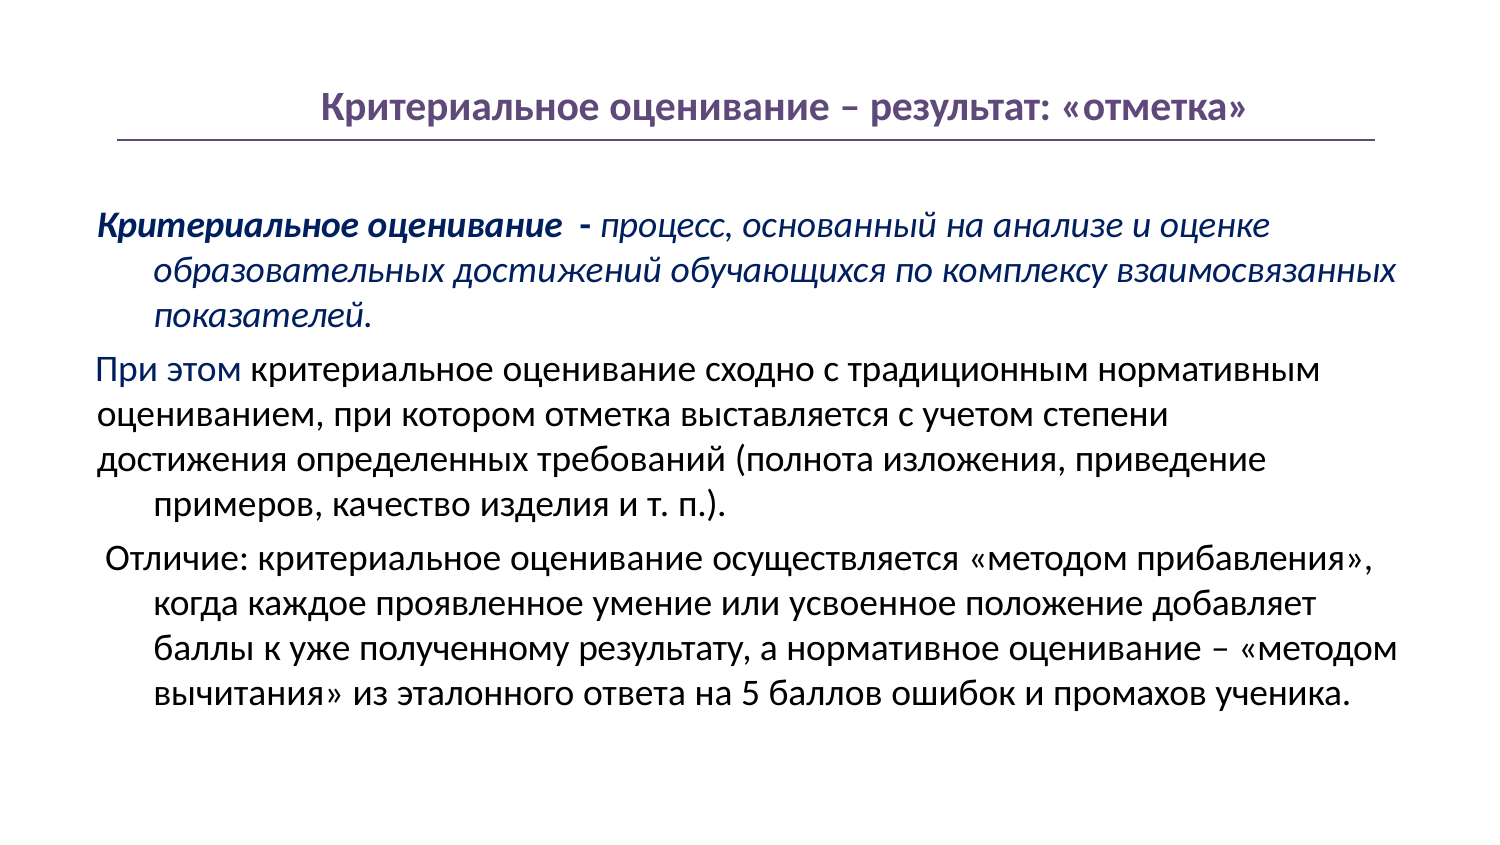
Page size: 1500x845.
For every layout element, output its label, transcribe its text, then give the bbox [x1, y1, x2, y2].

text_box Критериальное оценивание - процесс, основанный на анализе и оценке образовательных достижений обучающихся по комплексу взаимосвязанных показателей. При этом критериальное оценивание сходно с традиционным нормативным оцениванием, при котором отметка выставляется с учетом степени достижения определенных требований (полнота изложения, приведение примеров, качество изделия и т. п.). Отличие: критериальное оценивание осуществляется «методом прибавления», когда каждое проявленное умение или усвоенное положение добавляет баллы к уже полученному результату, а нормативное оценивание – «методом вычитания» из эталонного ответа на 5 баллов ошибок и промахов ученика. [94, 197, 1412, 713]
title Критериальное оценивание – результат: «отметка» [83, 28, 1417, 220]
